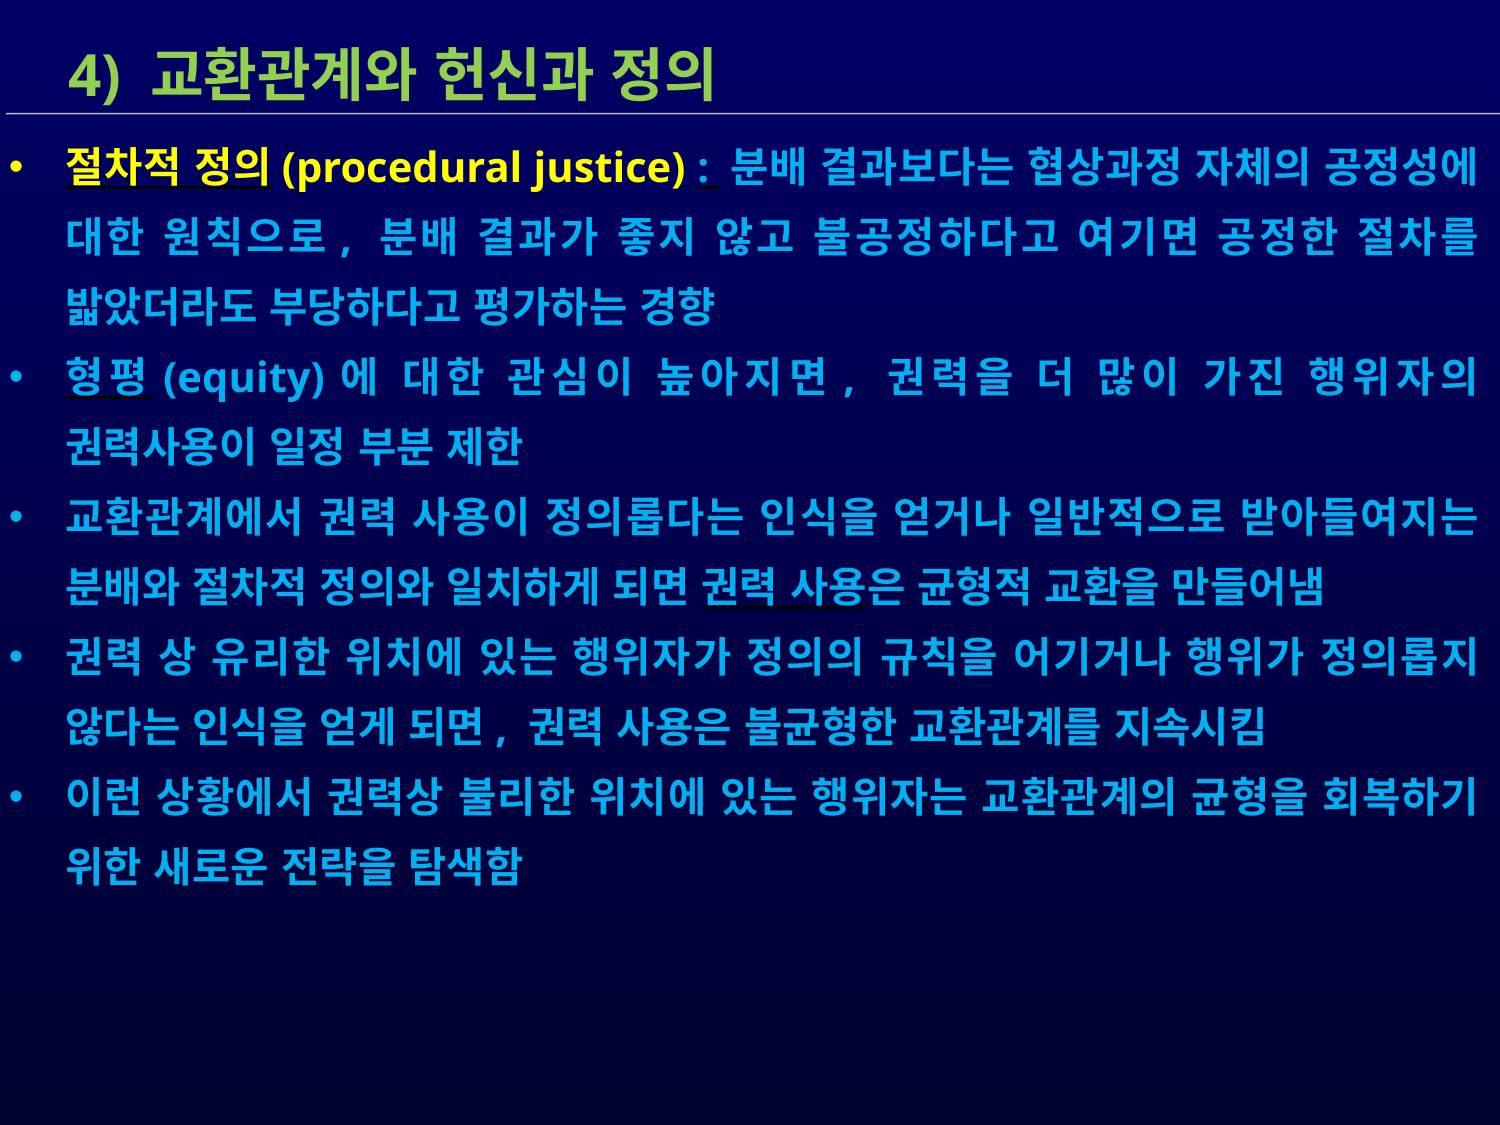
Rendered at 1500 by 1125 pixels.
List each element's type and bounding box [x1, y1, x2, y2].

text_box [0, 30, 1500, 896]
